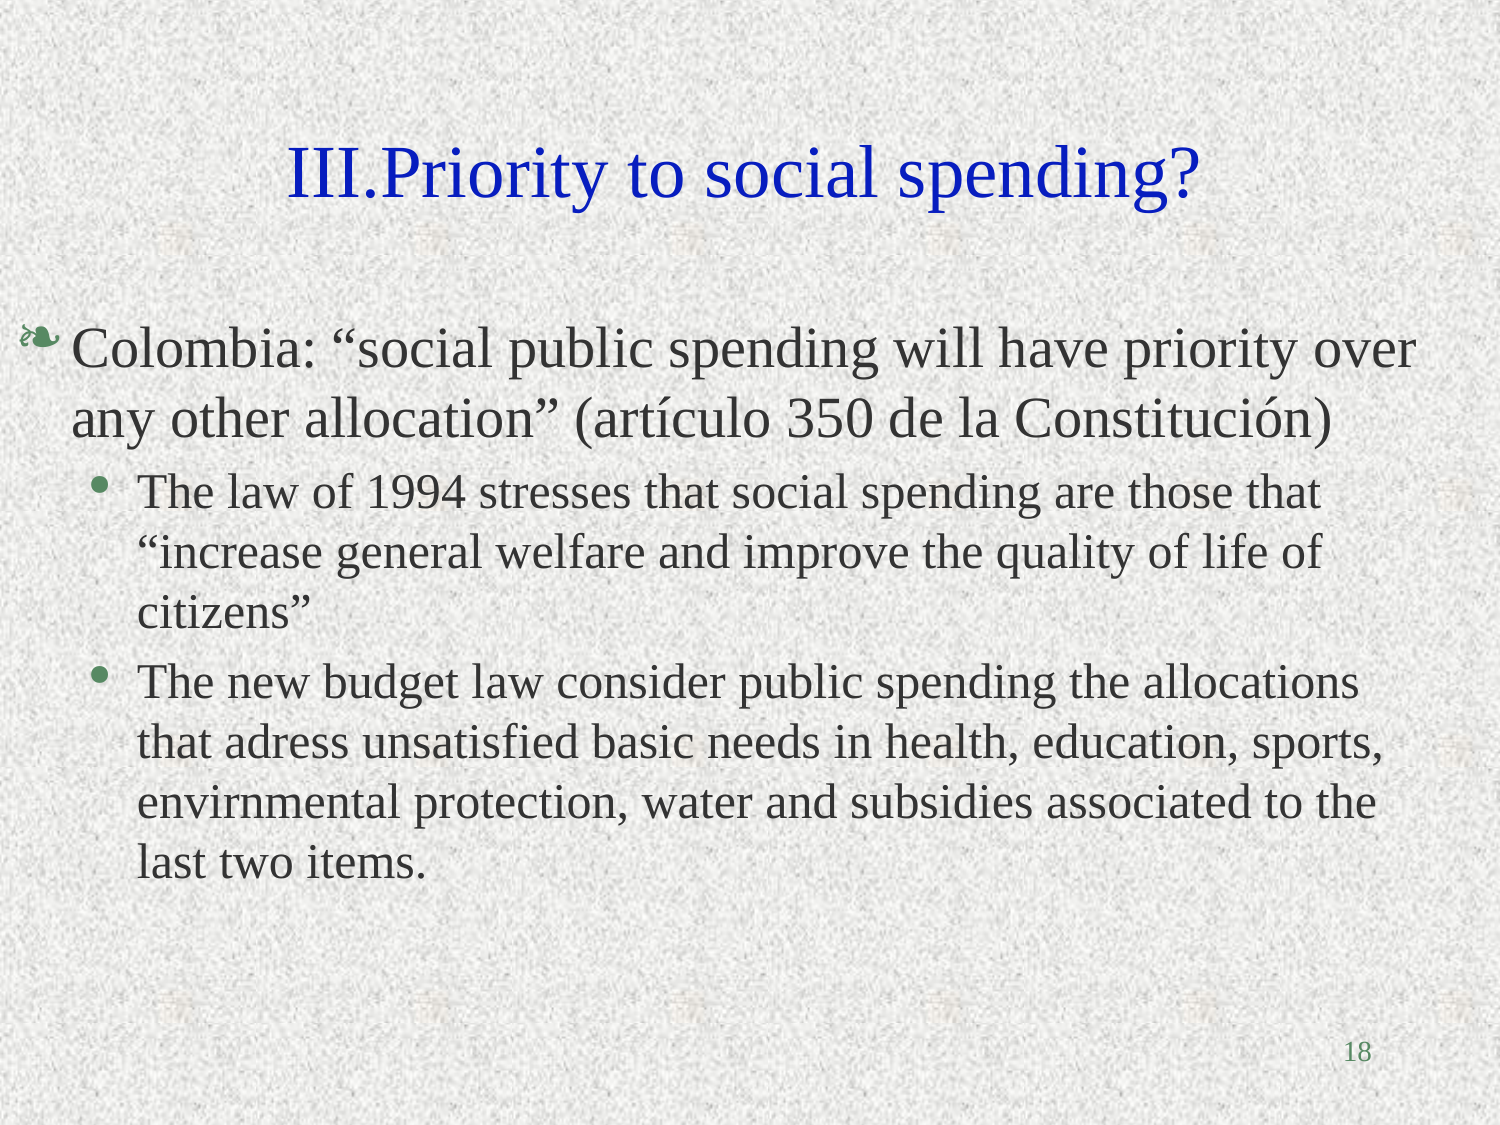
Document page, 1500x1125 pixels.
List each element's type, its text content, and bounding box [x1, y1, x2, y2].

slide_number 18 [1074, 1024, 1388, 1101]
list Colombia: “social public spending will have priority over any other allocation” (artículo 350 de la Constitución) The law of 1994 stresses that social spending are those that “increase general welfare and improve the quality of life of citizens” The new budget law consider public spending the allocations that adress unsatisfied basic needs in health, education, sports, envirnmental protection, water and subsidies associated to the last two items. [0, 301, 1460, 977]
title III.Priority to social spending? [116, 32, 1392, 221]
picture [0, 0, 1500, 1125]
